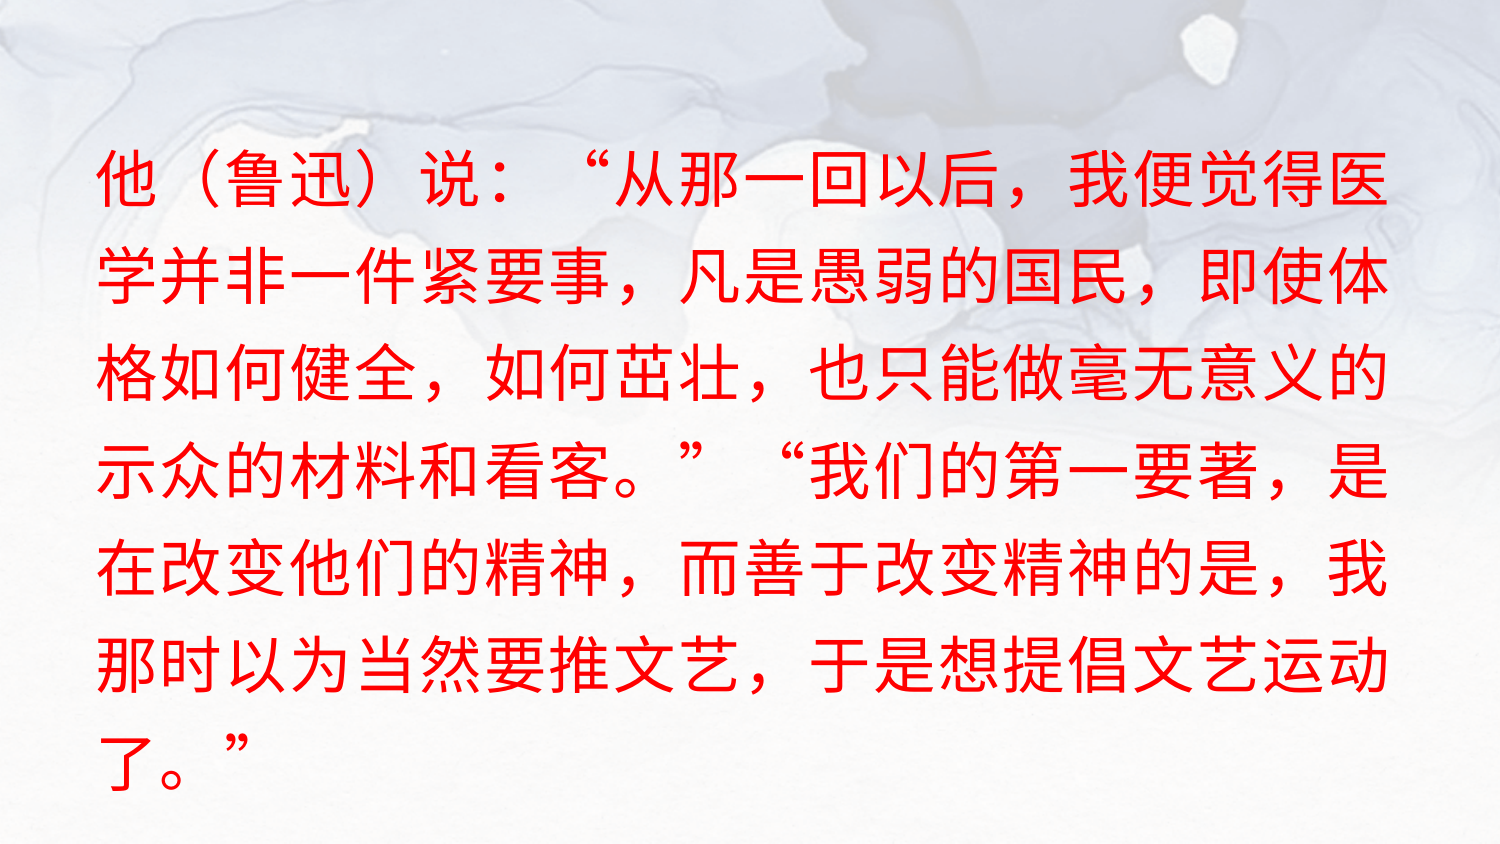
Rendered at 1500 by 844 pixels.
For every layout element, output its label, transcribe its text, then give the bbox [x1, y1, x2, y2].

picture [0, 0, 1500, 844]
list 他（鲁迅）说：“从那一回以后，我便觉得医学并非一件紧要事，凡是愚弱的国民，即使体格如何健全，如何茁壮，也只能做毫无意义的示众的材料和看客。”“我们的第一要著，是在改变他们的精神，而善于改变精神的是，我那时以为当然要推文艺，于是想提倡文艺运动了。” [82, 117, 1418, 781]
